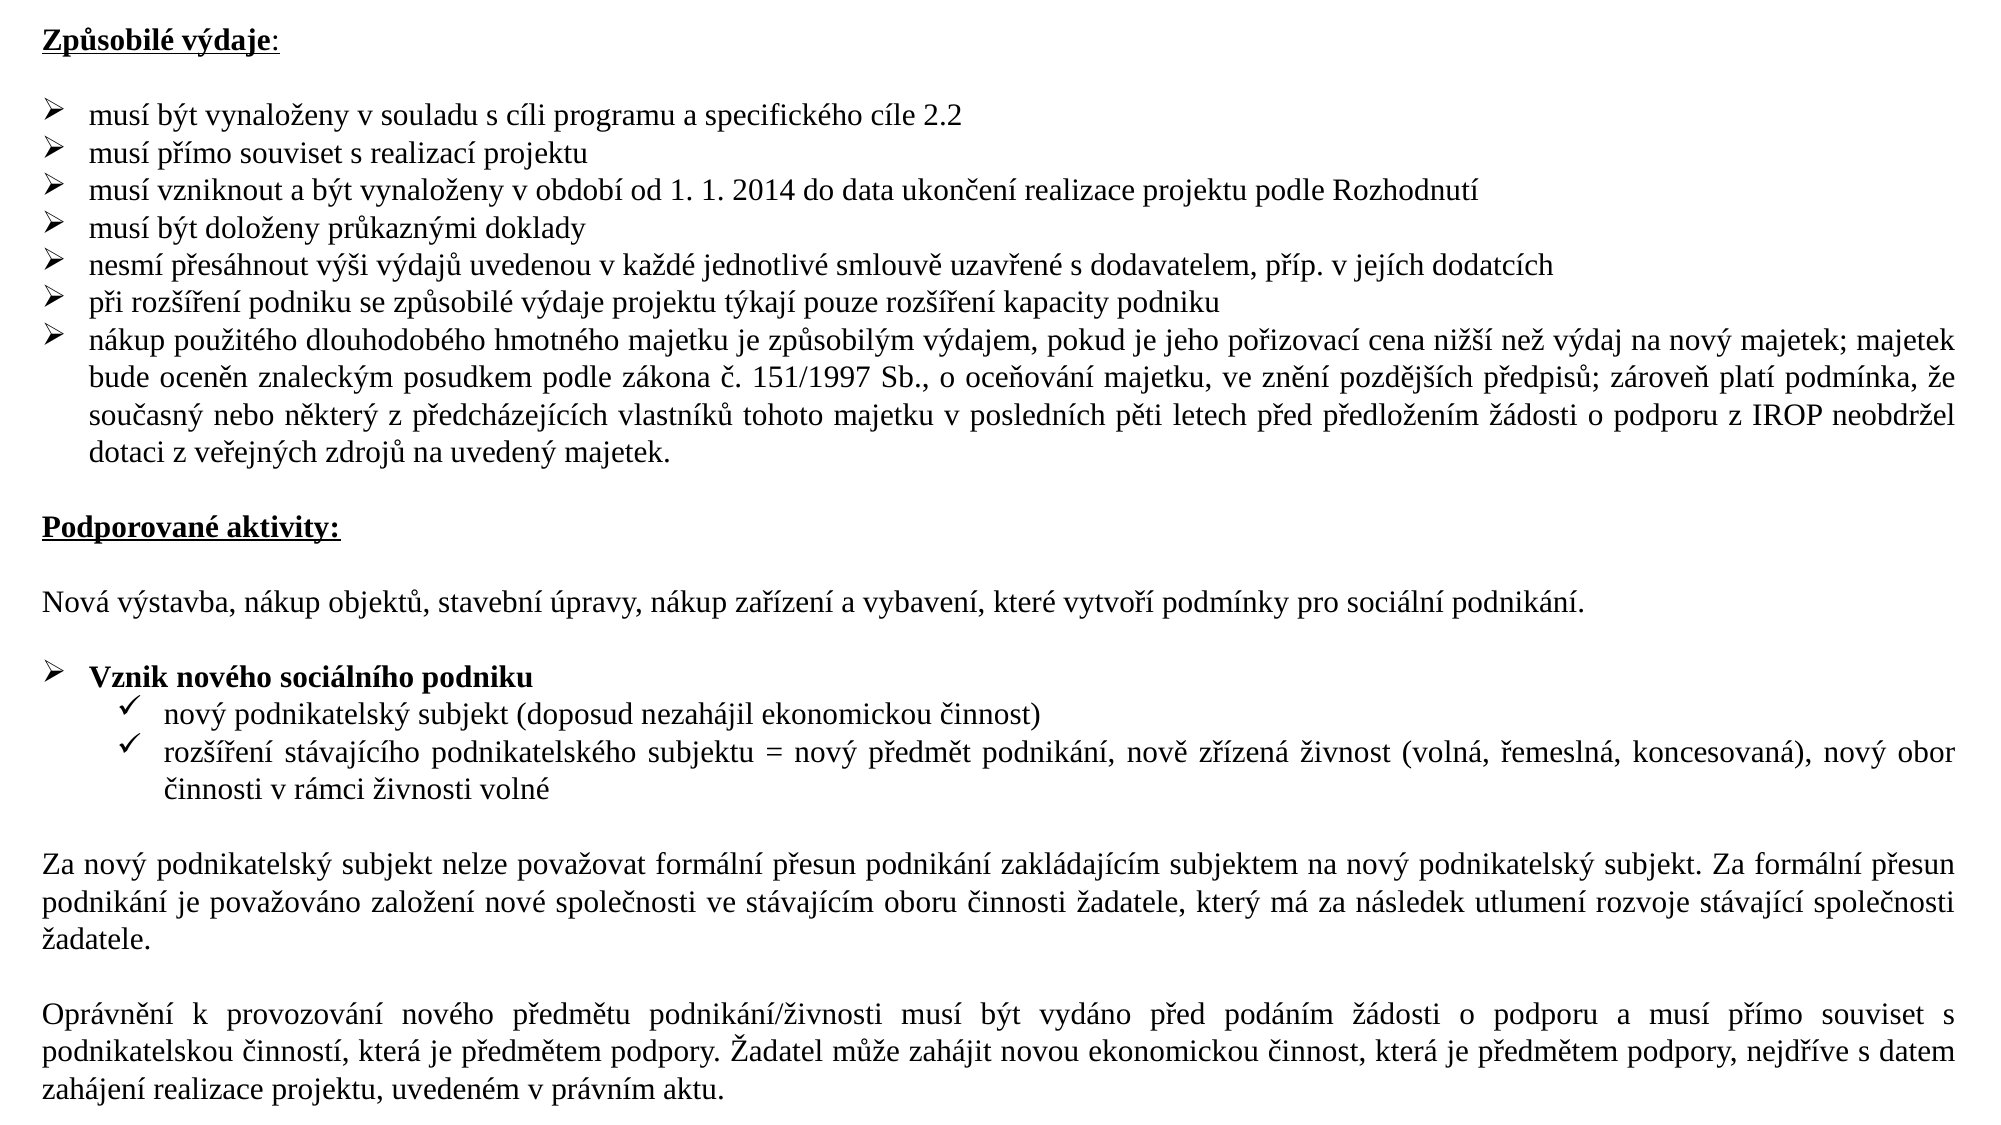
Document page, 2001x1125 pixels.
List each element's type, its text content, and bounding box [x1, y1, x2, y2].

text_box Způsobilé výdaje: musí být vynaloženy v souladu s cíli programu a specifického cíle 2.2 musí přímo souviset s realizací projektu musí vzniknout a být vynaloženy v období od 1. 1. 2014 do data ukončení realizace projektu podle Rozhodnutí musí být doloženy průkaznými doklady nesmí přesáhnout výši výdajů uvedenou v každé jednotlivé smlouvě uzavřené s dodavatelem, příp. v jejích dodatcích při rozšíření podniku se způsobilé výdaje projektu týkají pouze rozšíření kapacity podniku nákup použitého dlouhodobého hmotného majetku je způsobilým výdajem, pokud je jeho pořizovací cena nižší než výdaj na nový majetek; majetek bude oceněn znaleckým posudkem podle zákona č. 151/1997 Sb., o oceňování majetku, ve znění pozdějších předpisů; zároveň platí podmínka, že současný nebo některý z předcházejících vlastníků tohoto majetku v posledních pěti letech před předložením žádosti o podporu z IROP neobdržel dotaci z veřejných zdrojů na uvedený majetek. Podporované aktivity: Nová výstavba, nákup objektů, stavební úpravy, nákup zařízení a vybavení, které vytvoří podmínky pro sociální podnikání. Vznik nového sociálního podniku nový podnikatelský subjekt (doposud nezahájil ekonomickou činnost) rozšíření stávajícího podnikatelského subjektu = nový předmět podnikání, nově zřízená živnost (volná, řemeslná, koncesovaná), nový obor činnosti v rámci živnosti volné Za nový podnikatelský subjekt nelze považovat formální přesun podnikání zakládajícím subjektem na nový podnikatelský subjekt. Za formální přesun podnikání je považováno založení nové společnosti ve stávajícím oboru činnosti žadatele, který má za následek utlumení rozvoje stávající společnosti žadatele. Oprávnění k provozování nového předmětu podnikání/živnosti musí být vydáno před podáním žádosti o podporu a musí přímo souviset s podnikatelskou činností, která je předmětem podpory. Žadatel může zahájit novou ekonomickou činnost, která je předmětem podpory, nejdříve s datem zahájení realizace projektu, uvedeném v právním aktu. [27, 12, 1973, 1113]
